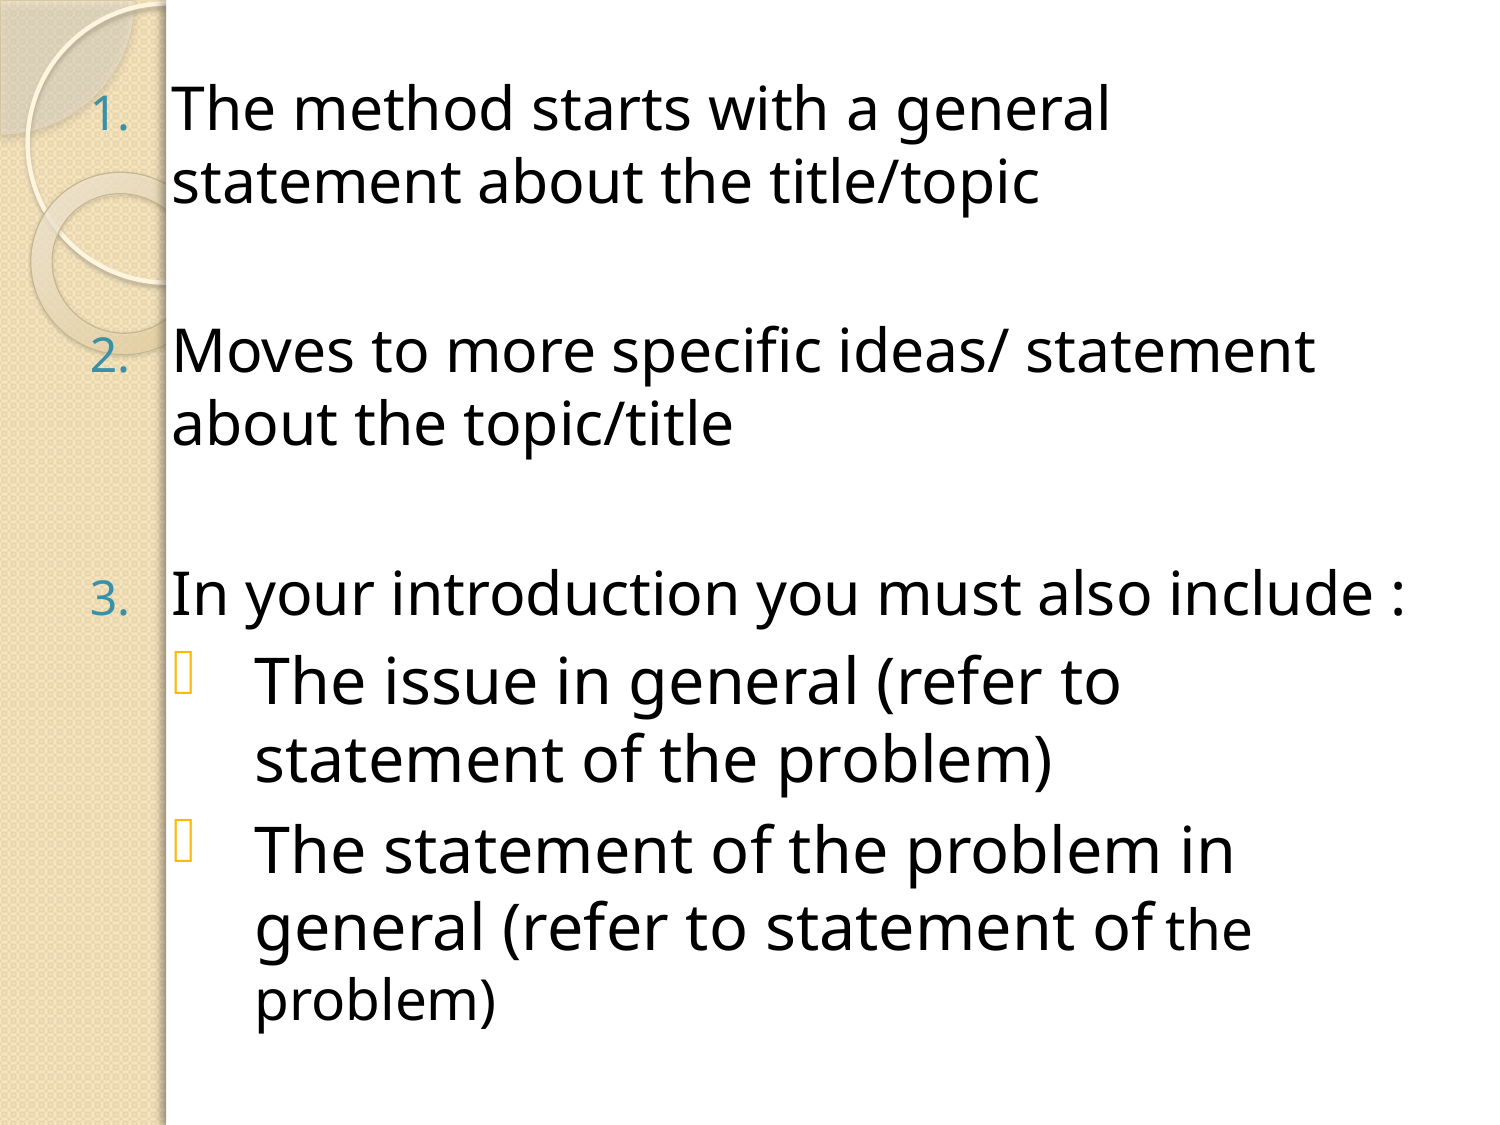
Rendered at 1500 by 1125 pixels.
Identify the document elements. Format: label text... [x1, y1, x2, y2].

list The method starts with a general statement about the title/topic Moves to more specific ideas/ statement about the topic/title In your introduction you must also include : The issue in general (refer to statement of the problem) The statement of the problem in general (refer to statement of the problem) [75, 62, 1425, 1088]
